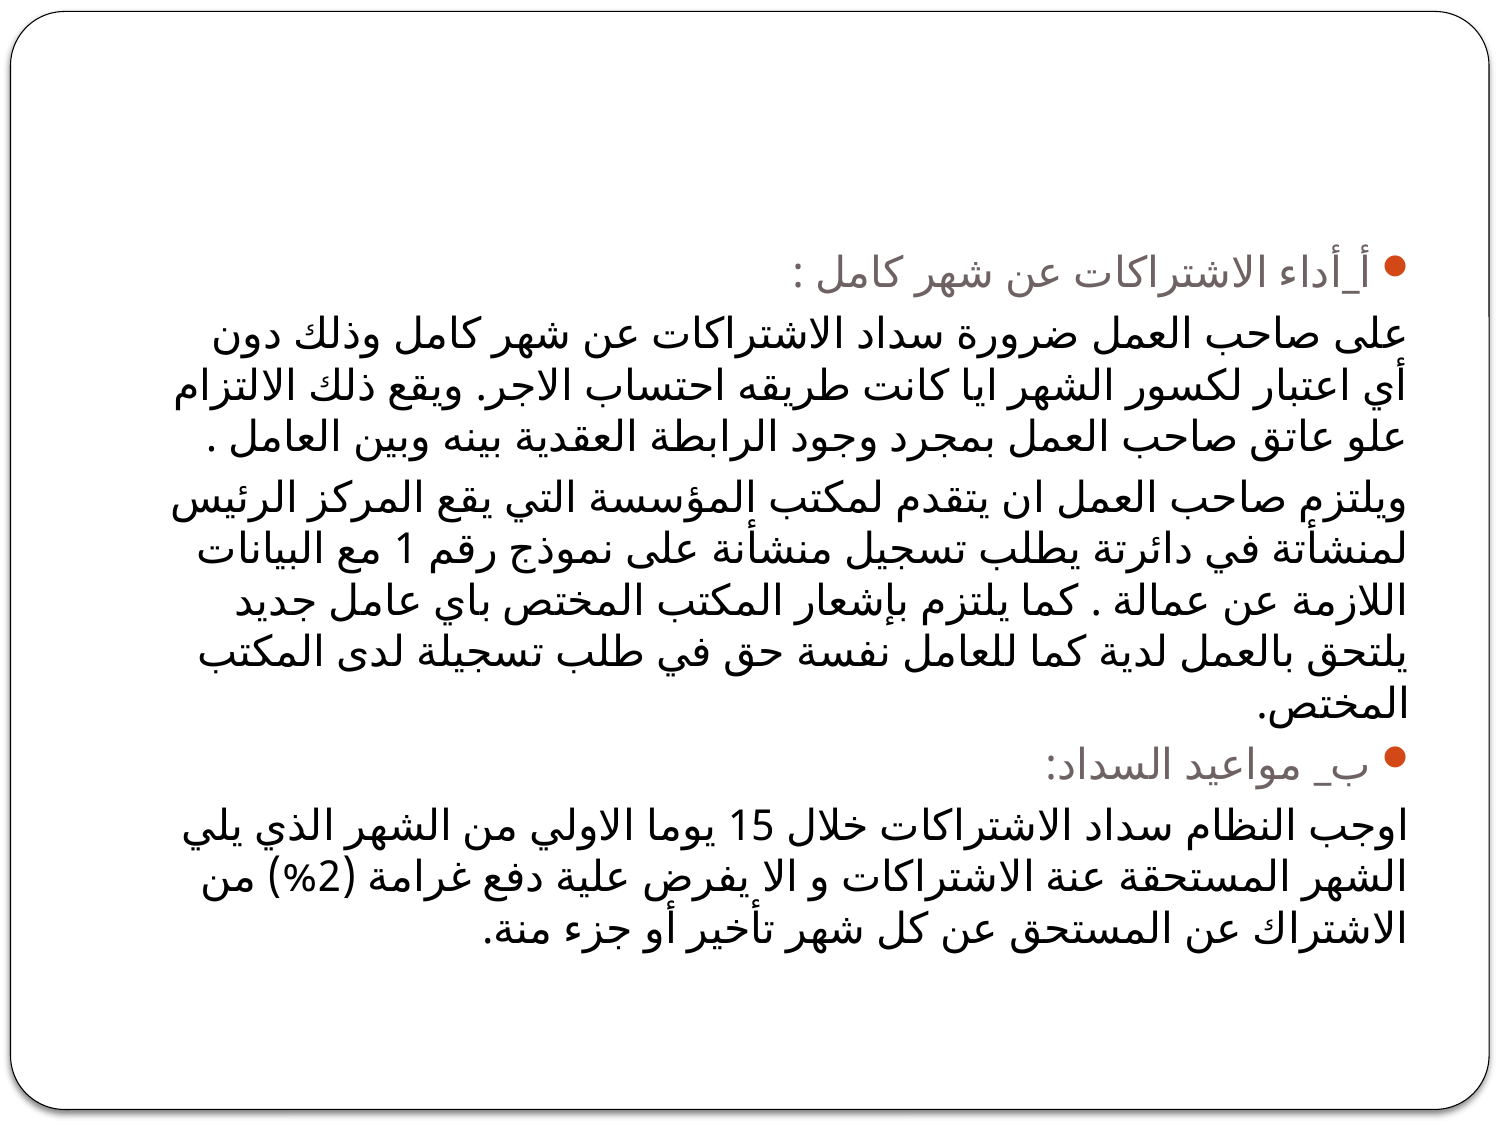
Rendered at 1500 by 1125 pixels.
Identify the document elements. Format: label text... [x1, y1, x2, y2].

list أ_أداء الاشتراكات عن شهر كامل : على صاحب العمل ضرورة سداد الاشتراكات عن شهر كامل وذلك دون أي اعتبار لكسور الشهر ايا كانت طريقه احتساب الاجر. ويقع ذلك الالتزام علو عاتق صاحب العمل بمجرد وجود الرابطة العقدية بينه وبين العامل . ويلتزم صاحب العمل ان يتقدم لمكتب المؤسسة التي يقع المركز الرئيس لمنشأتة في دائرتة يطلب تسجيل منشأنة على نموذج رقم 1 مع البيانات اللازمة عن عمالة . كما يلتزم بإشعار المكتب المختص باي عامل جديد يلتحق بالعمل لدية كما للعامل نفسة حق في طلب تسجيلة لدى المكتب المختص. ب_ مواعيد السداد: اوجب النظام سداد الاشتراكات خلال 15 يوما الاولي من الشهر الذي يلي الشهر المستحقة عنة الاشتراكات و الا يفرض علية دفع غرامة (2%) من الاشتراك عن المستحق عن كل شهر تأخير أو جزء منة. [150, 237, 1425, 988]
